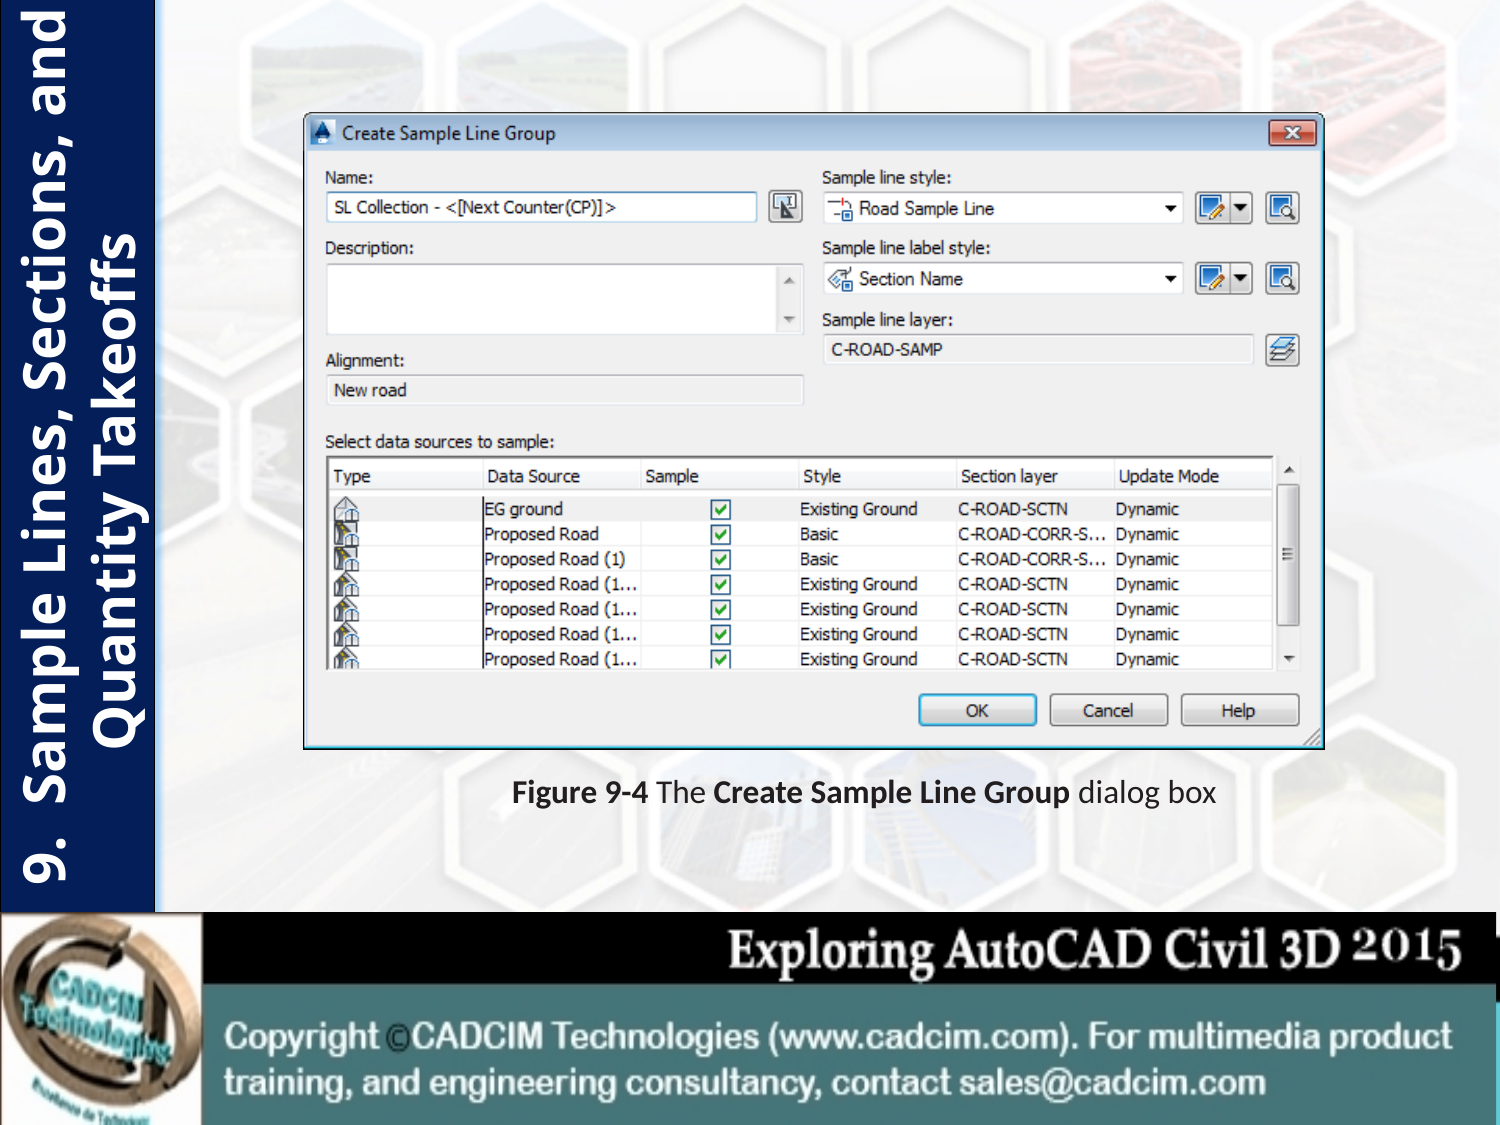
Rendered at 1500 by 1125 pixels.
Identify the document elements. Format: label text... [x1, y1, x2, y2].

text_box Figure 9-4 The Create Sample Line Group dialog box [316, 762, 1413, 818]
picture [0, 0, 1500, 1125]
